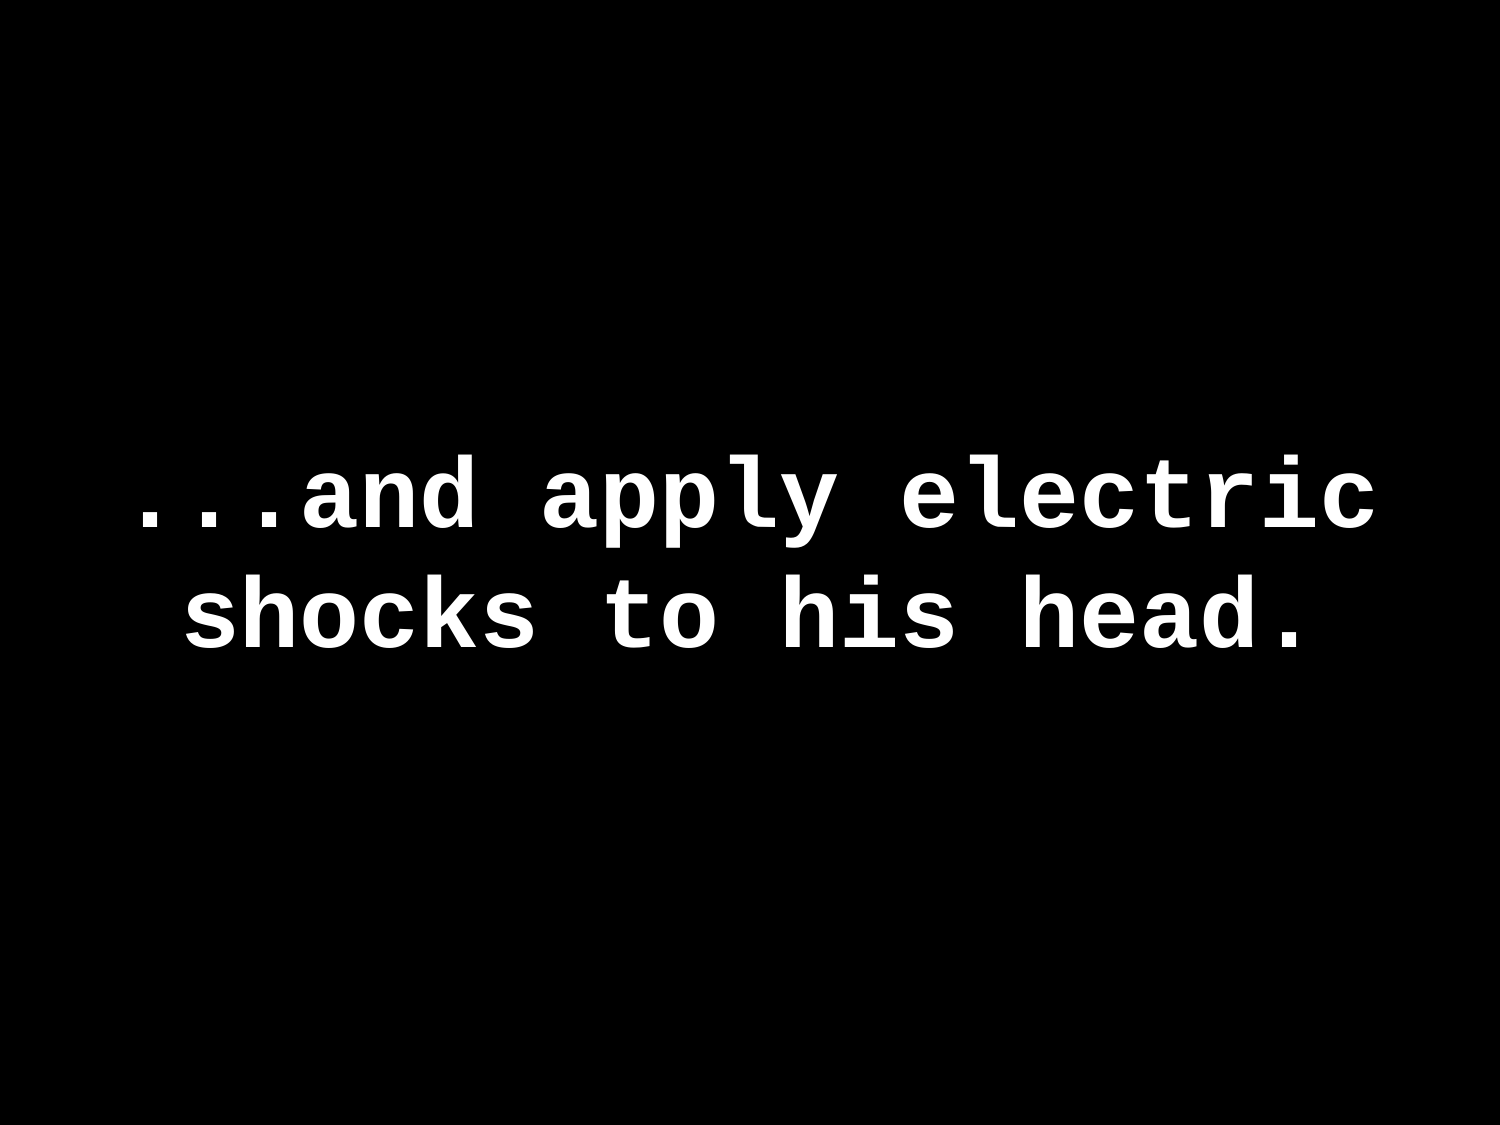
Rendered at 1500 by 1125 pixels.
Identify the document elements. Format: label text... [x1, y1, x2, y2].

title ...and apply electric shocks to his head. [75, 42, 1425, 1053]
